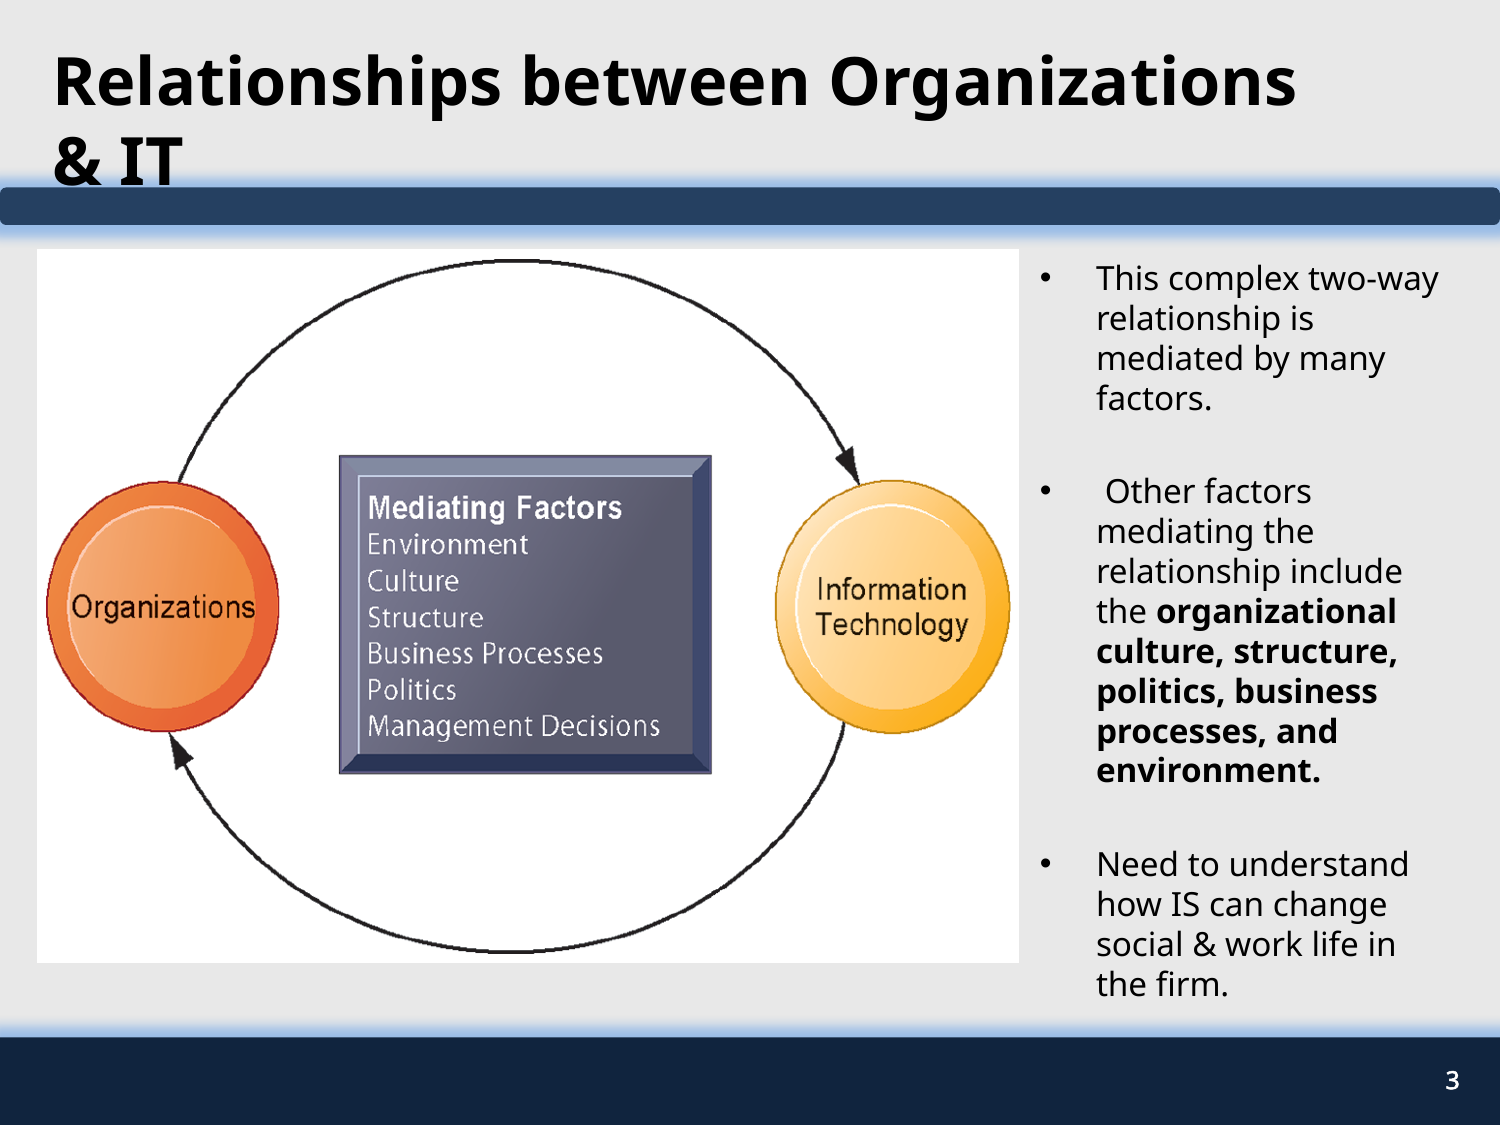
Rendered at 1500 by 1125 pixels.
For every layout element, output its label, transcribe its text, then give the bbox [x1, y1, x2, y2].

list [37, 249, 1019, 963]
slide_number 3 [1412, 1050, 1475, 1113]
title Relationships between Organizations & IT [37, 62, 1338, 176]
text_box This complex two-way relationship is mediated by many factors. Other factors mediating the relationship include the organizational culture, structure, politics, business processes, and environment. Need to understand how IS can change social & work life in the firm. [1024, 249, 1463, 988]
